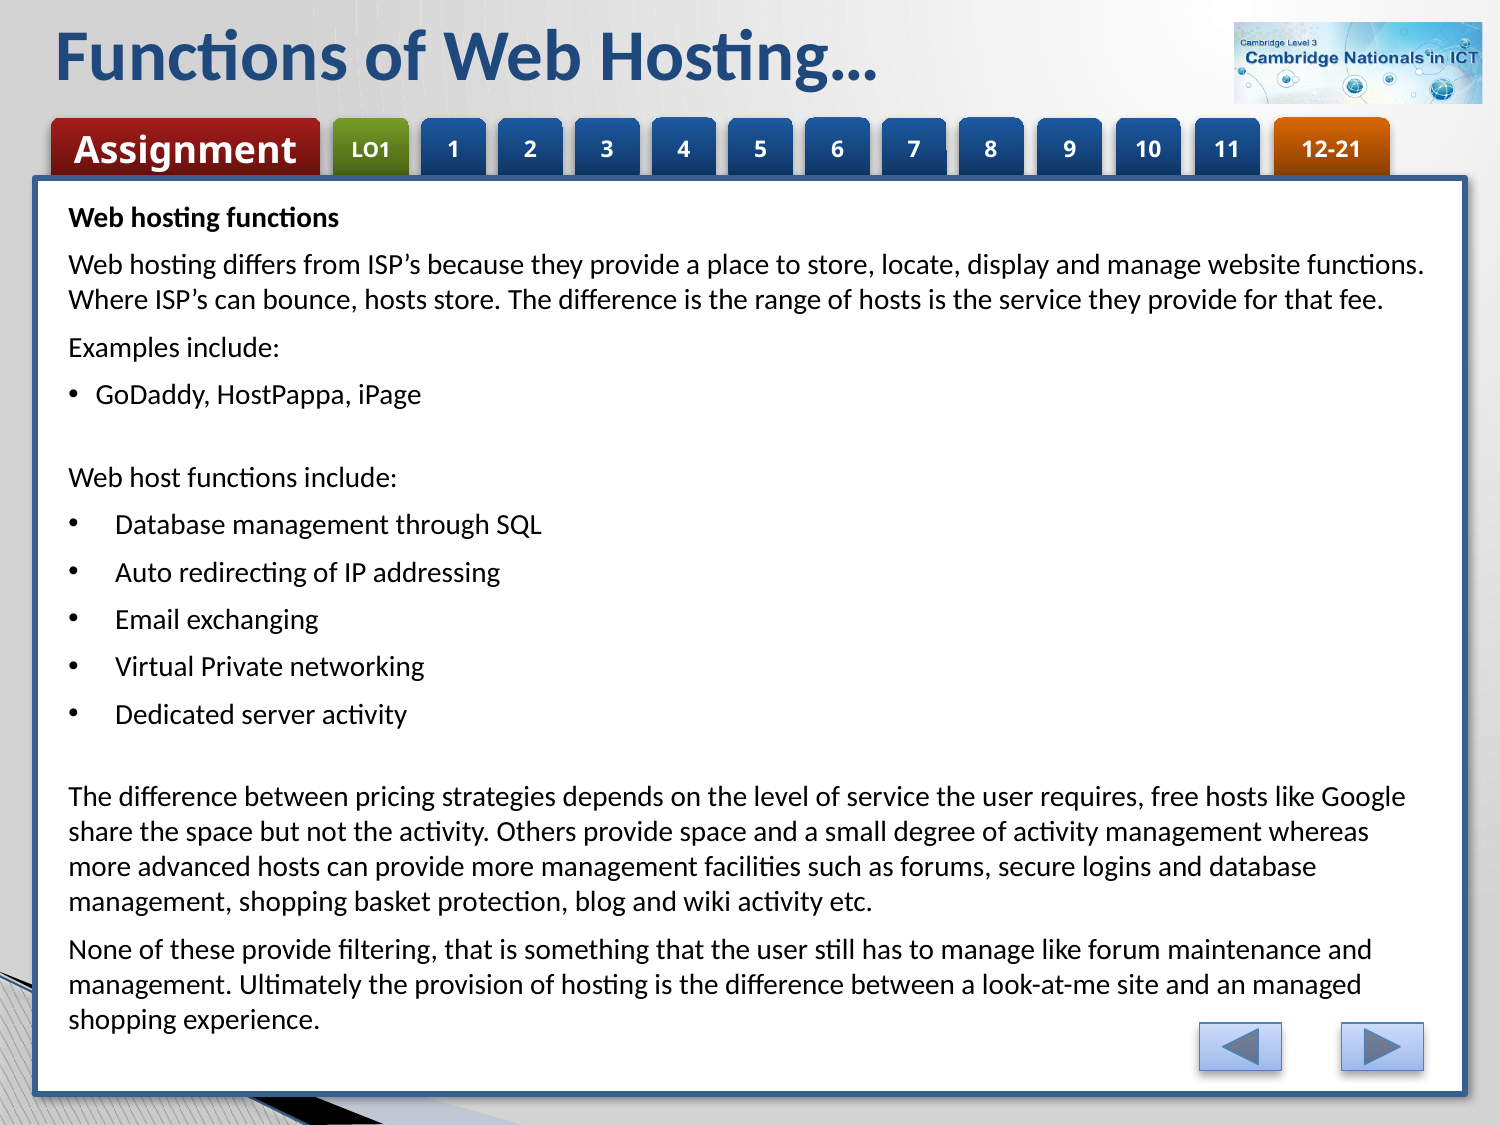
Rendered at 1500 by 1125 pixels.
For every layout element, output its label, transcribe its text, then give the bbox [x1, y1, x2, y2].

title Functions of Web Hosting… [40, 0, 1391, 122]
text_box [1199, 1022, 1424, 1071]
picture [1391, 22, 1483, 104]
picture [281, 1114, 303, 1125]
text_box Web hosting functions Web hosting differs from ISP’s because they provide a place to store, locate, display and manage website functions. Where ISP’s can bounce, hosts store. The difference is the range of hosts is the service they provide for that fee. Examples include: GoDaddy, HostPappa, iPage Web host functions include: Database management through SQL Auto redirecting of IP addressing Email exchanging Virtual Private networking Dedicated server activity The difference between pricing strategies depends on the level of service the user requires, free hosts like Google share the space but not the activity. Others provide space and a small degree of activity management whereas more advanced hosts can provide more management facilities such as forums, secure logins and database management, shopping basket protection, blog and wiki activity etc. None of these provide filtering, that is something that the user still has to manage like forum maintenance and management. Ultimately the provision of hosting is the difference between a look-at-me site and an managed shopping experience. [53, 190, 1448, 1043]
text_box [35, 178, 1465, 1094]
